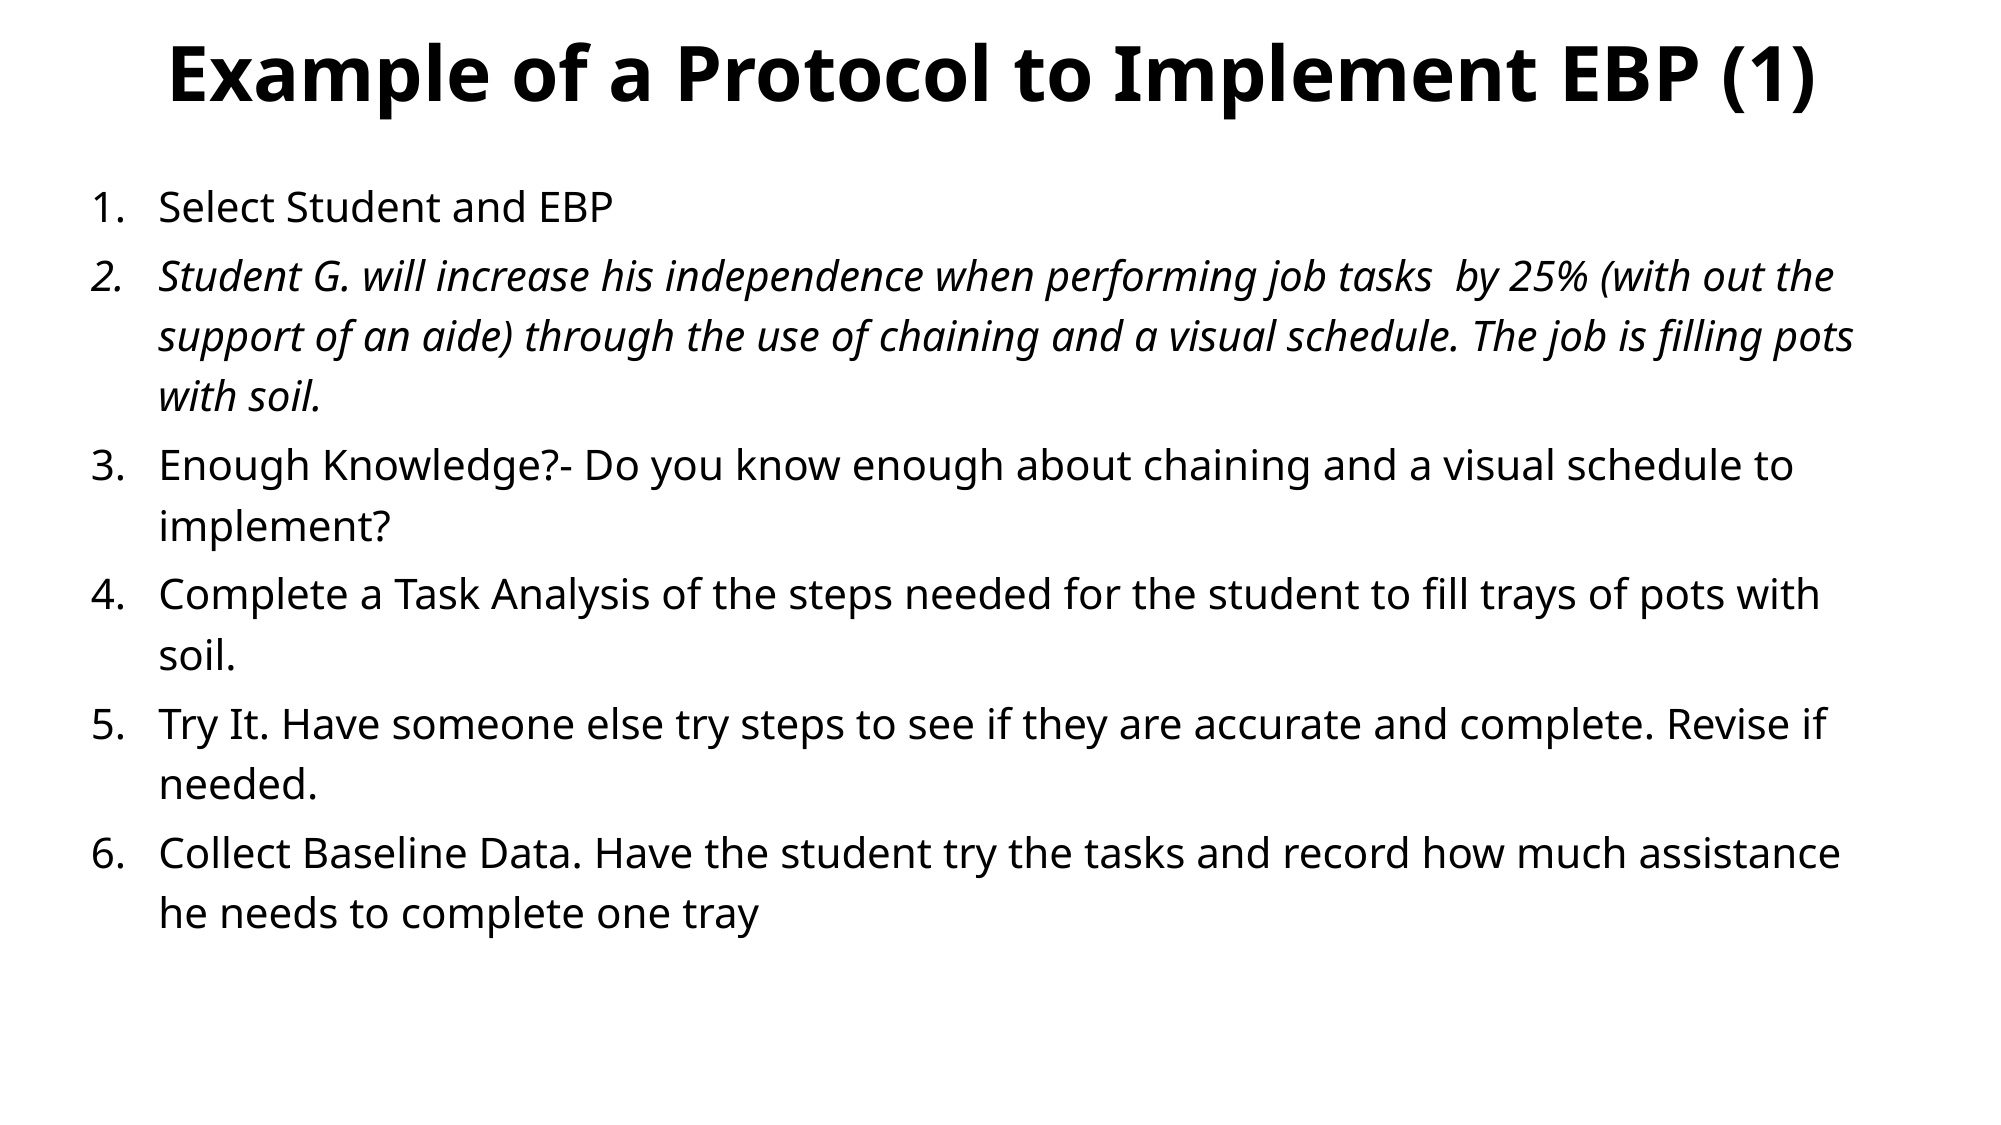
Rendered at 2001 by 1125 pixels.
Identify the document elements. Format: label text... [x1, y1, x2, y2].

list Select Student and EBP Student G. will increase his independence when performing job tasks by 25% (with out the support of an aide) through the use of chaining and a visual schedule. The job is filling pots with soil. Enough Knowledge?- Do you know enough about chaining and a visual schedule to implement? Complete a Task Analysis of the steps needed for the student to fill trays of pots with soil. Try It. Have someone else try steps to see if they are accurate and complete. Revise if needed. Collect Baseline Data. Have the student try the tasks and record how much assistance he needs to complete one tray [75, 162, 1893, 961]
title Example of a Protocol to Implement EBP (1) [92, 0, 1893, 162]
